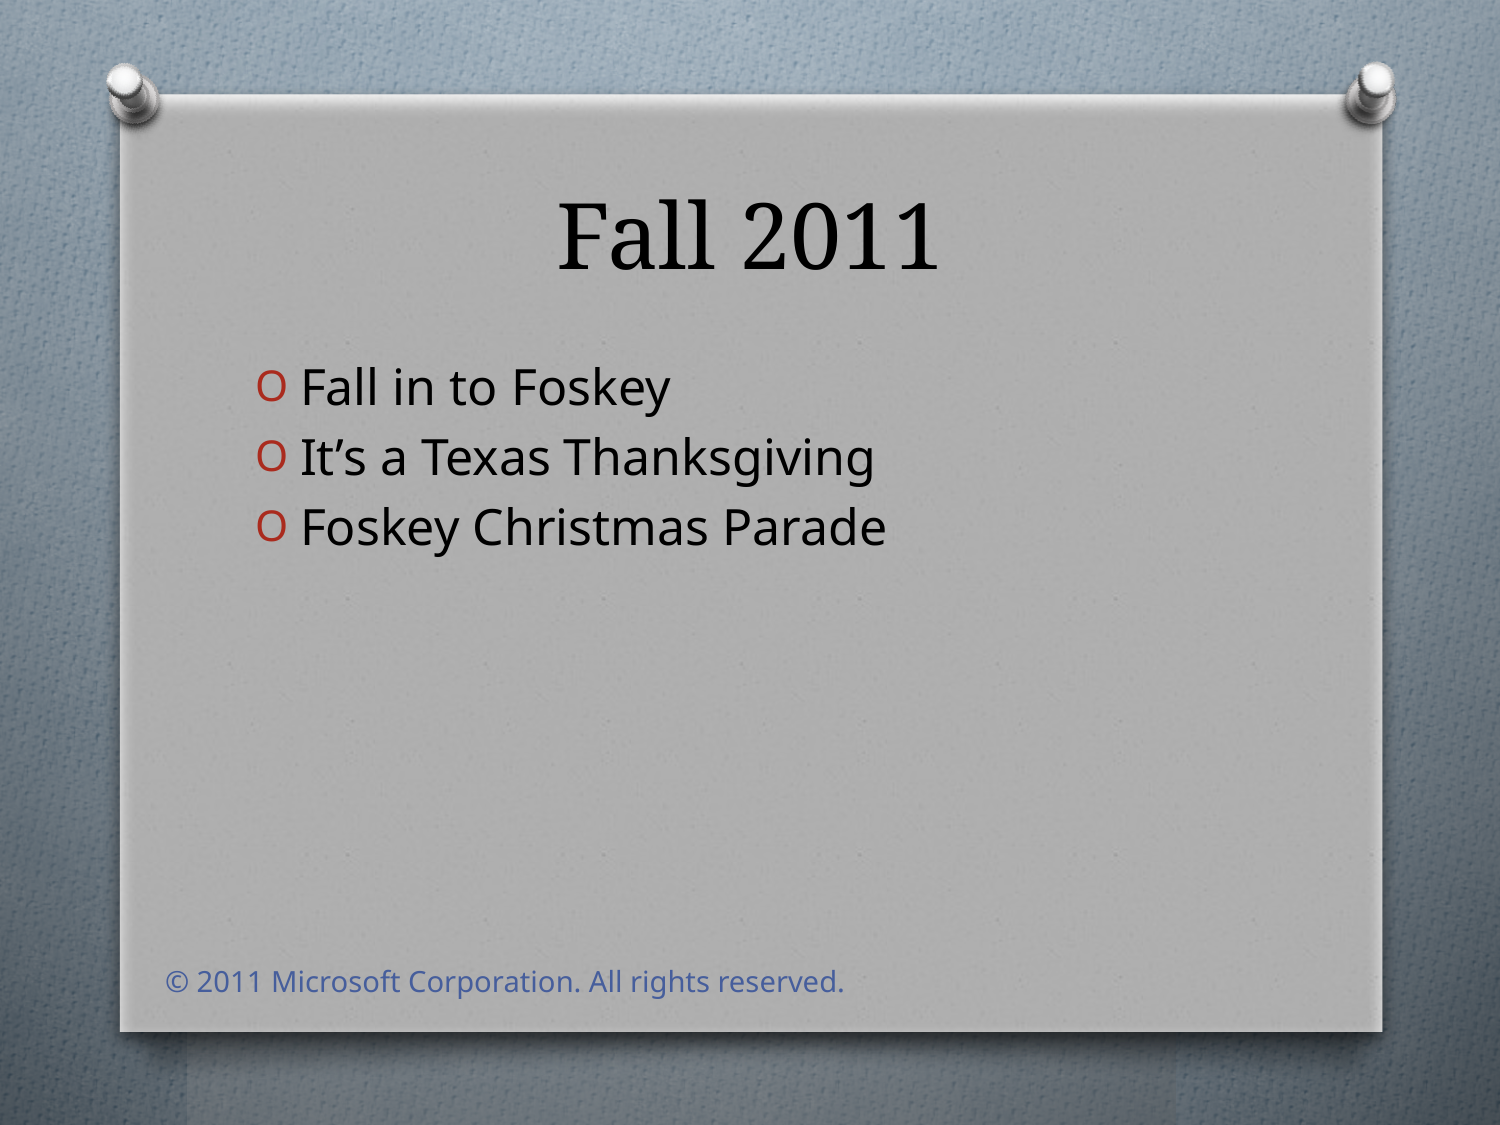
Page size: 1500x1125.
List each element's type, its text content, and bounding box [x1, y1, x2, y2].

picture [1317, 35, 1439, 156]
title Fall 2011 [179, 134, 1323, 332]
picture [75, 29, 198, 153]
footer © 2011 Microsoft Corporation. All rights reserved. [150, 952, 1059, 1013]
list Fall in to Foskey It’s a Texas Thanksgiving Foskey Christmas Parade [240, 347, 1257, 939]
